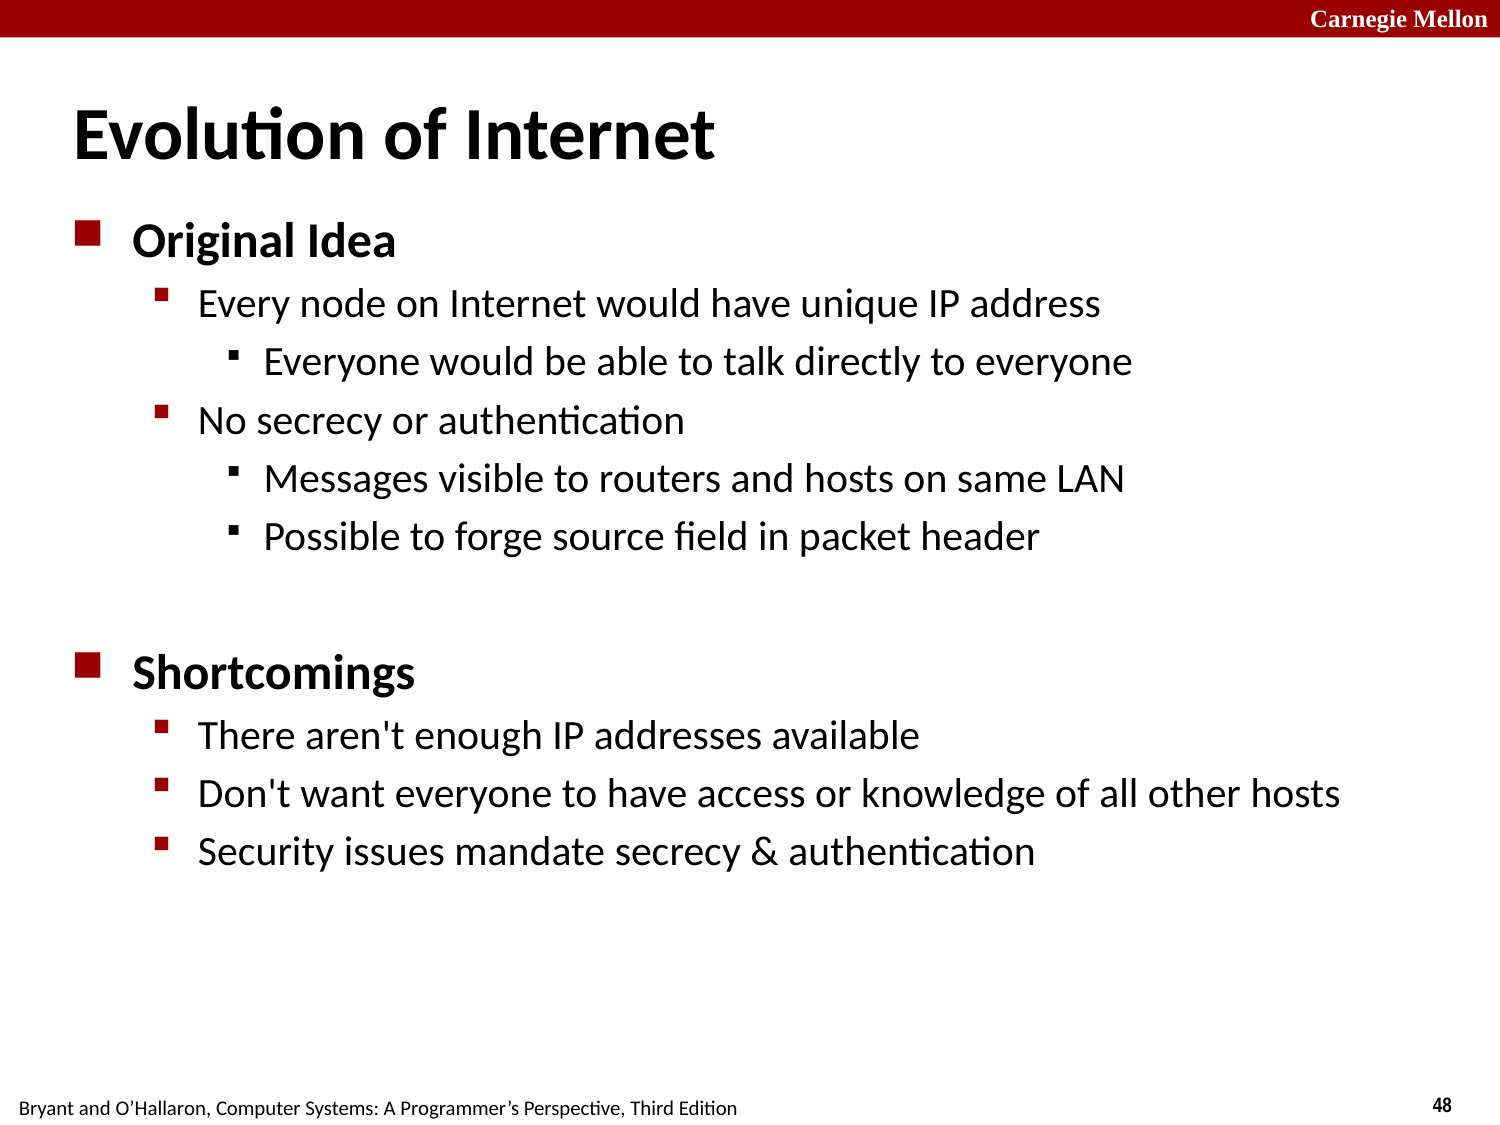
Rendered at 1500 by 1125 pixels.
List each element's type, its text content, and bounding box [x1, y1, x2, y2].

title Evolution of Internet [58, 67, 1488, 193]
list Original Idea Every node on Internet would have unique IP address Everyone would be able to talk directly to everyone No secrecy or authentication Messages visible to routers and hosts on same LAN Possible to forge source field in packet header Shortcomings There aren't enough IP addresses available Don't want everyone to have access or knowledge of all other hosts Security issues mandate secrecy & authentication [60, 199, 1413, 1016]
